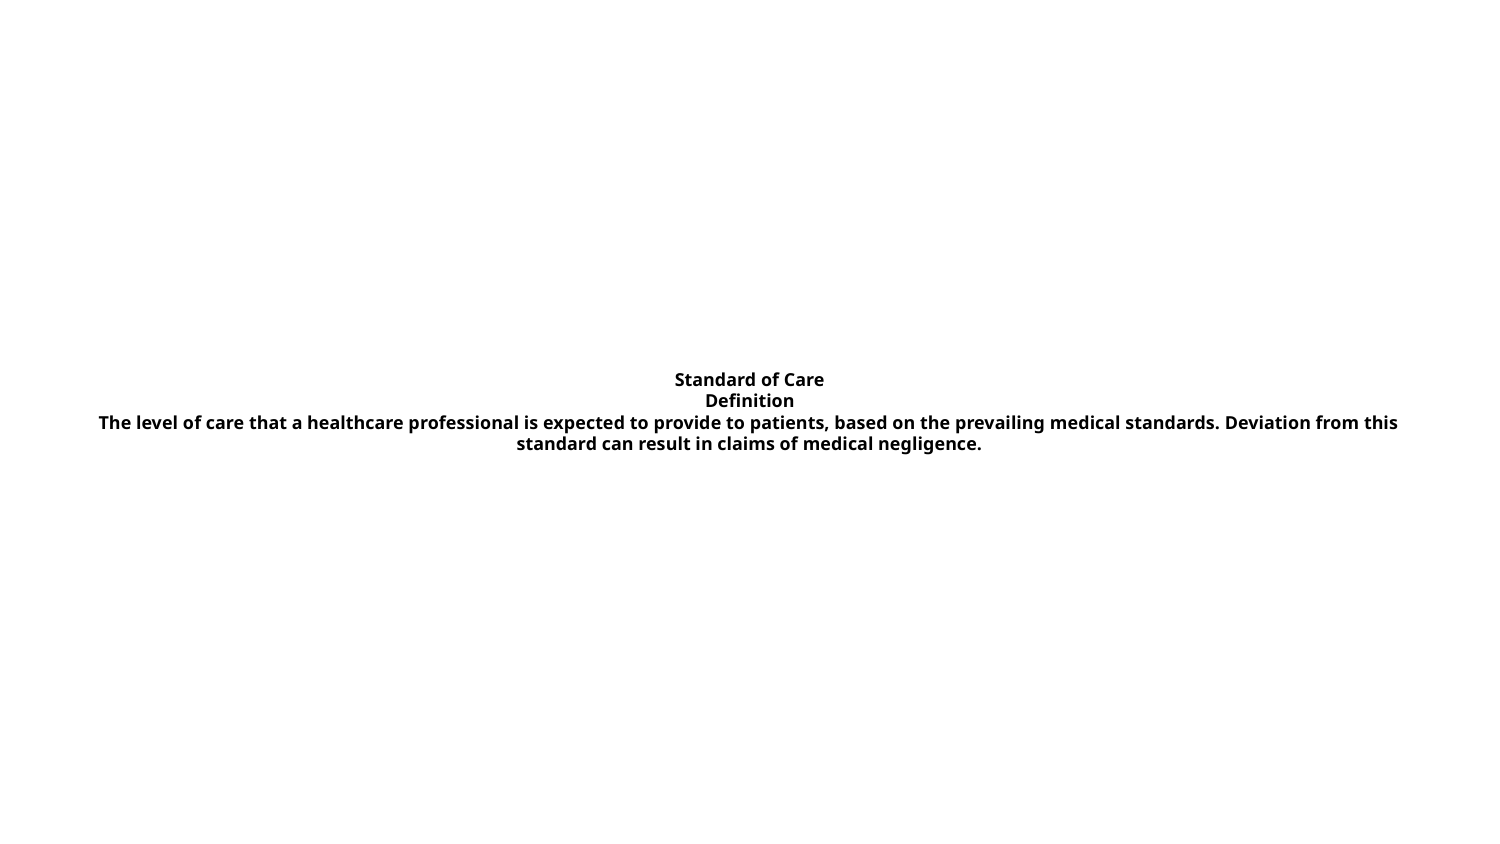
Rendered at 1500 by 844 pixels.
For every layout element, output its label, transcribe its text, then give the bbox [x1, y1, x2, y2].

title Standard of Care Definition The level of care that a healthcare professional is expected to provide to patients, based on the prevailing medical standards. Deviation from this standard can result in claims of medical negligence. [51, 352, 1449, 491]
